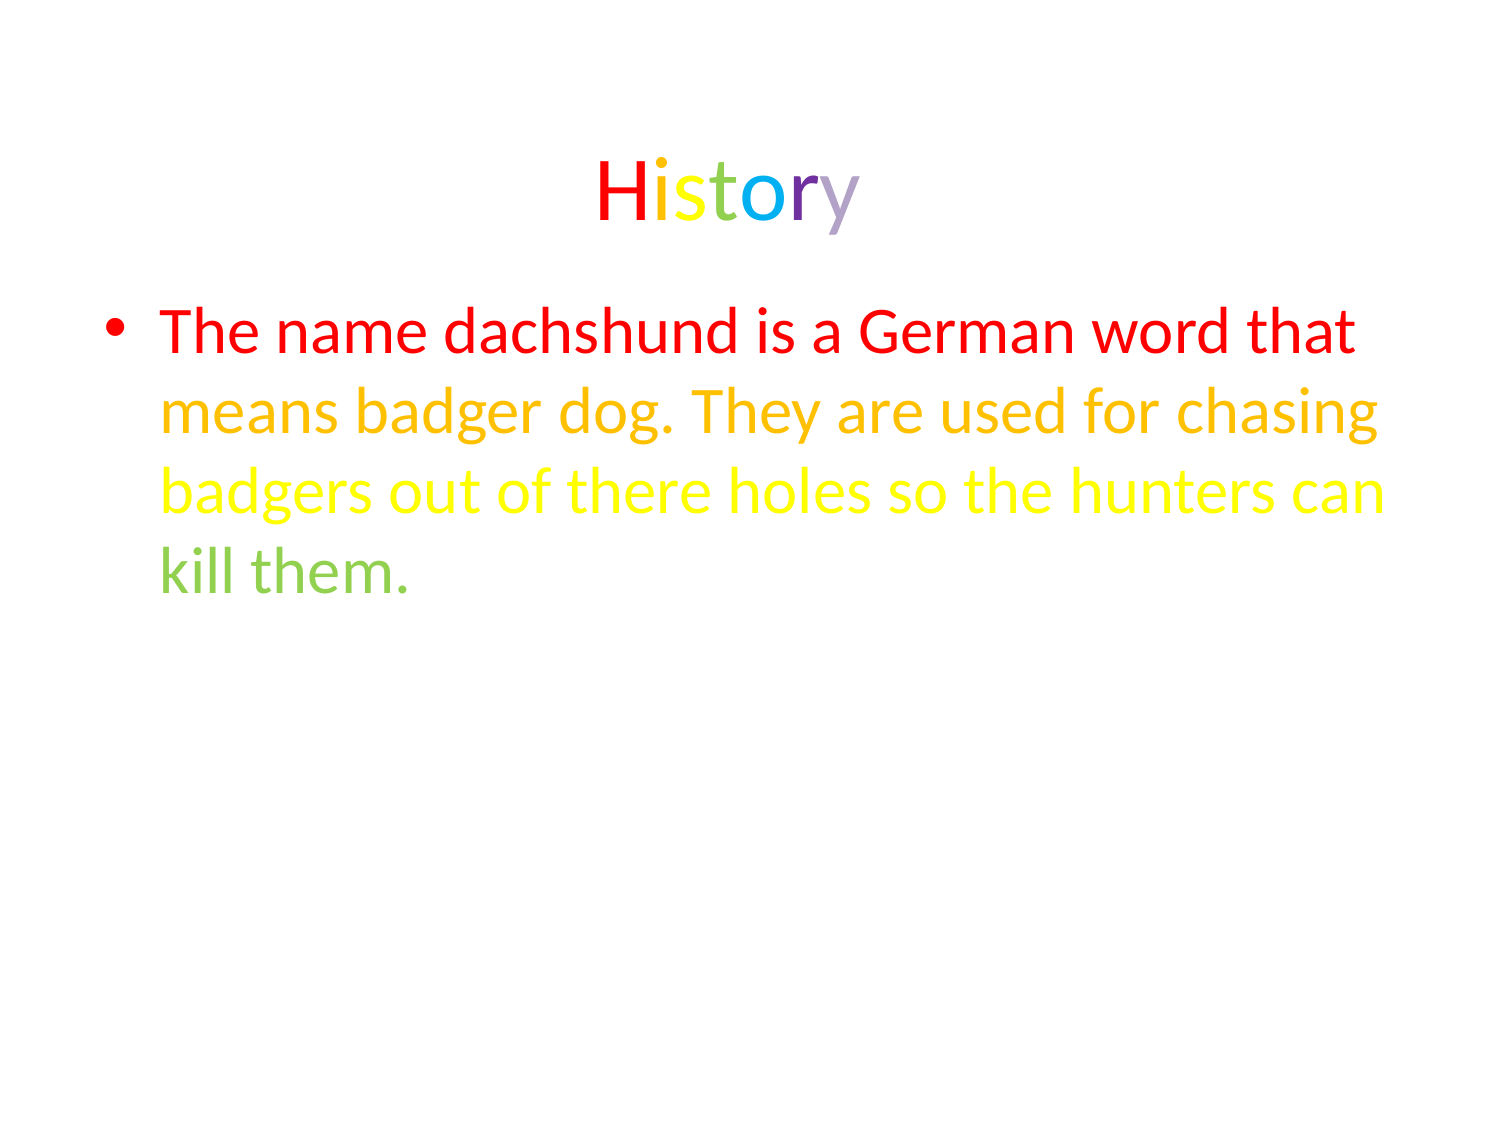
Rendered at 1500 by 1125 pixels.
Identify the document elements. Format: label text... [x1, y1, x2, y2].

list The name dachshund is a German word that means badger dog. They are used for chasing badgers out of there holes so the hunters can kill them. [88, 278, 1439, 1022]
title History [53, 90, 1404, 278]
